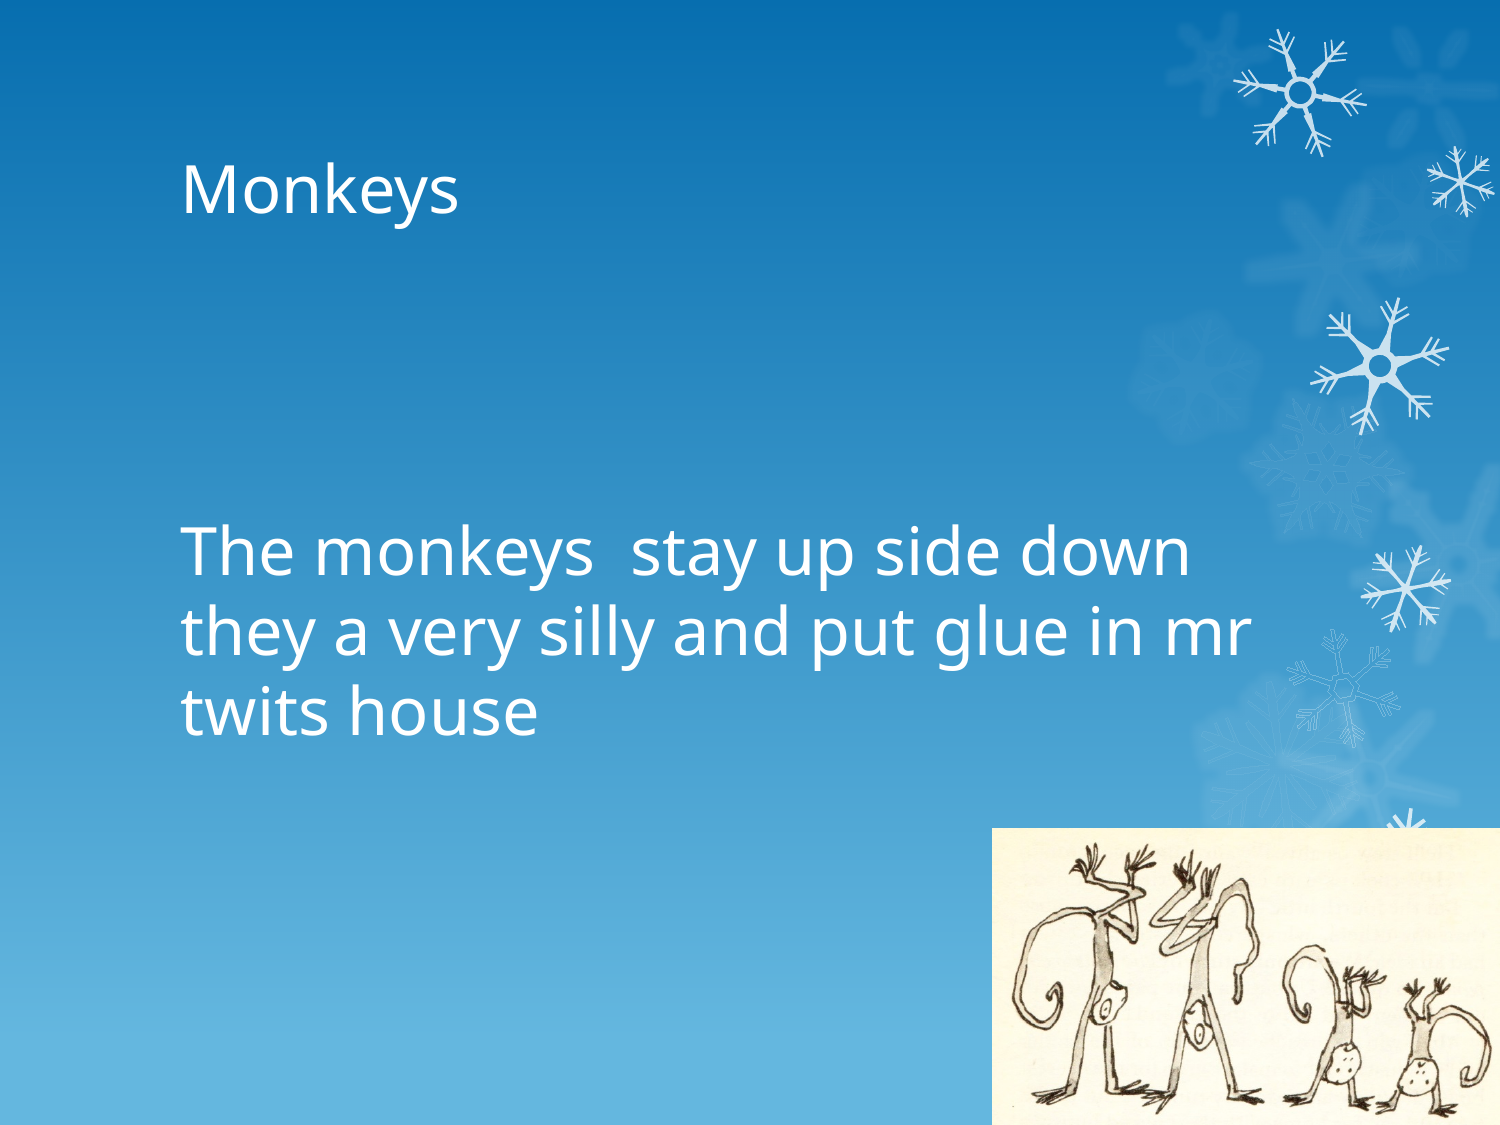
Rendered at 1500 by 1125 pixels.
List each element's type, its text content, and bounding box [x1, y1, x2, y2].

list The monkeys stay up side down they a very silly and put glue in mr twits house [165, 296, 1335, 962]
picture [992, 828, 1500, 1125]
title Monkeys [165, 110, 1335, 263]
